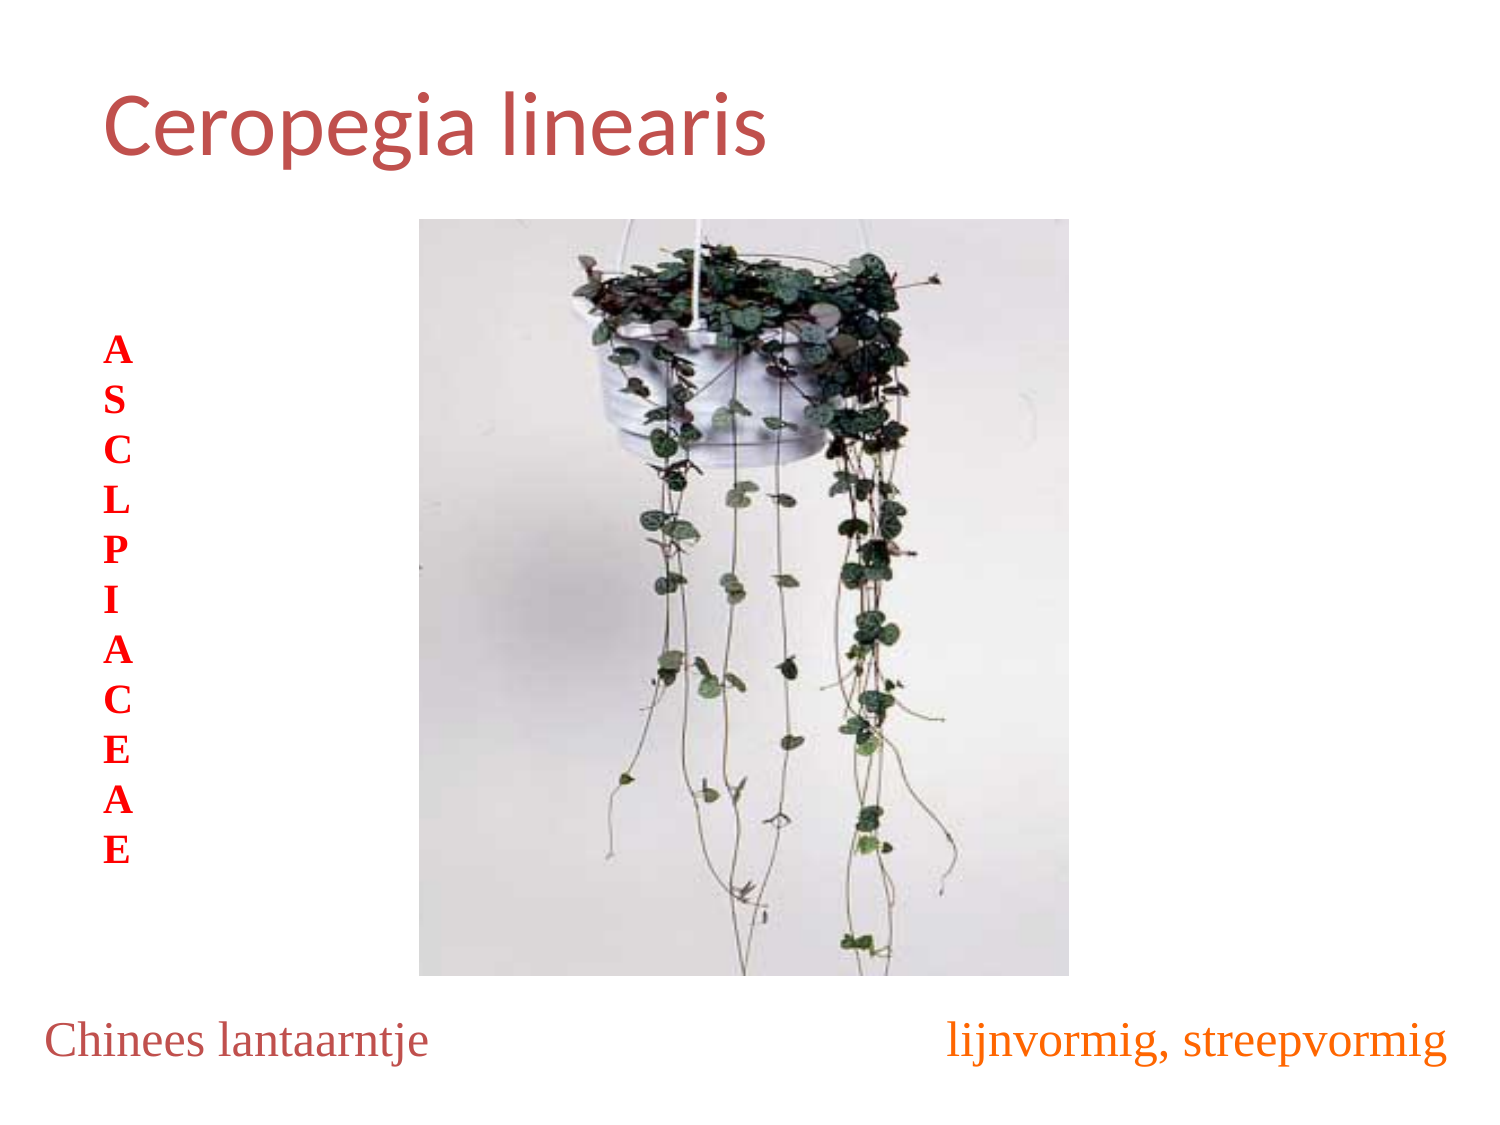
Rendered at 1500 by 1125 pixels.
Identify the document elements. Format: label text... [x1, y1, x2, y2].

text_box Chinees lantaarntje [29, 999, 750, 1075]
text_box lijnvormig, streepvormig [750, 999, 1463, 1075]
text_box ASCLPIACEAE [88, 314, 151, 880]
title Ceropegia linearis [88, 24, 1500, 213]
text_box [418, 219, 1070, 977]
